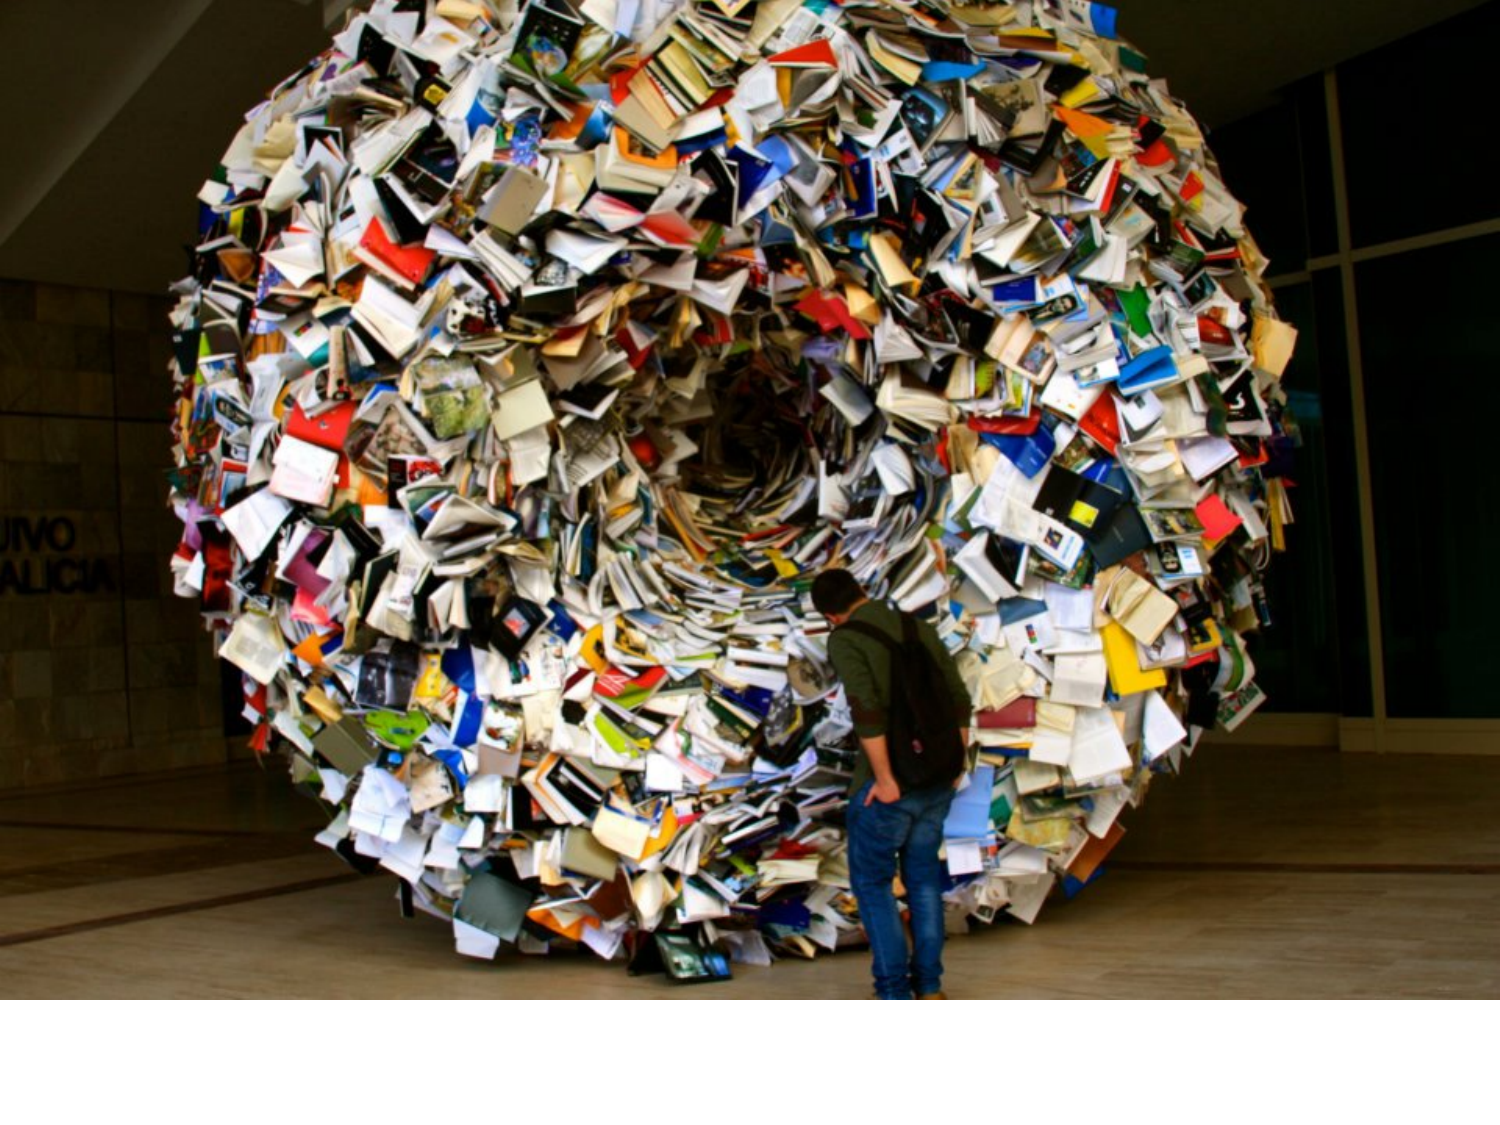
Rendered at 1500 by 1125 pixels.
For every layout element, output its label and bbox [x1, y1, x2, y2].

picture [0, 0, 1500, 1001]
